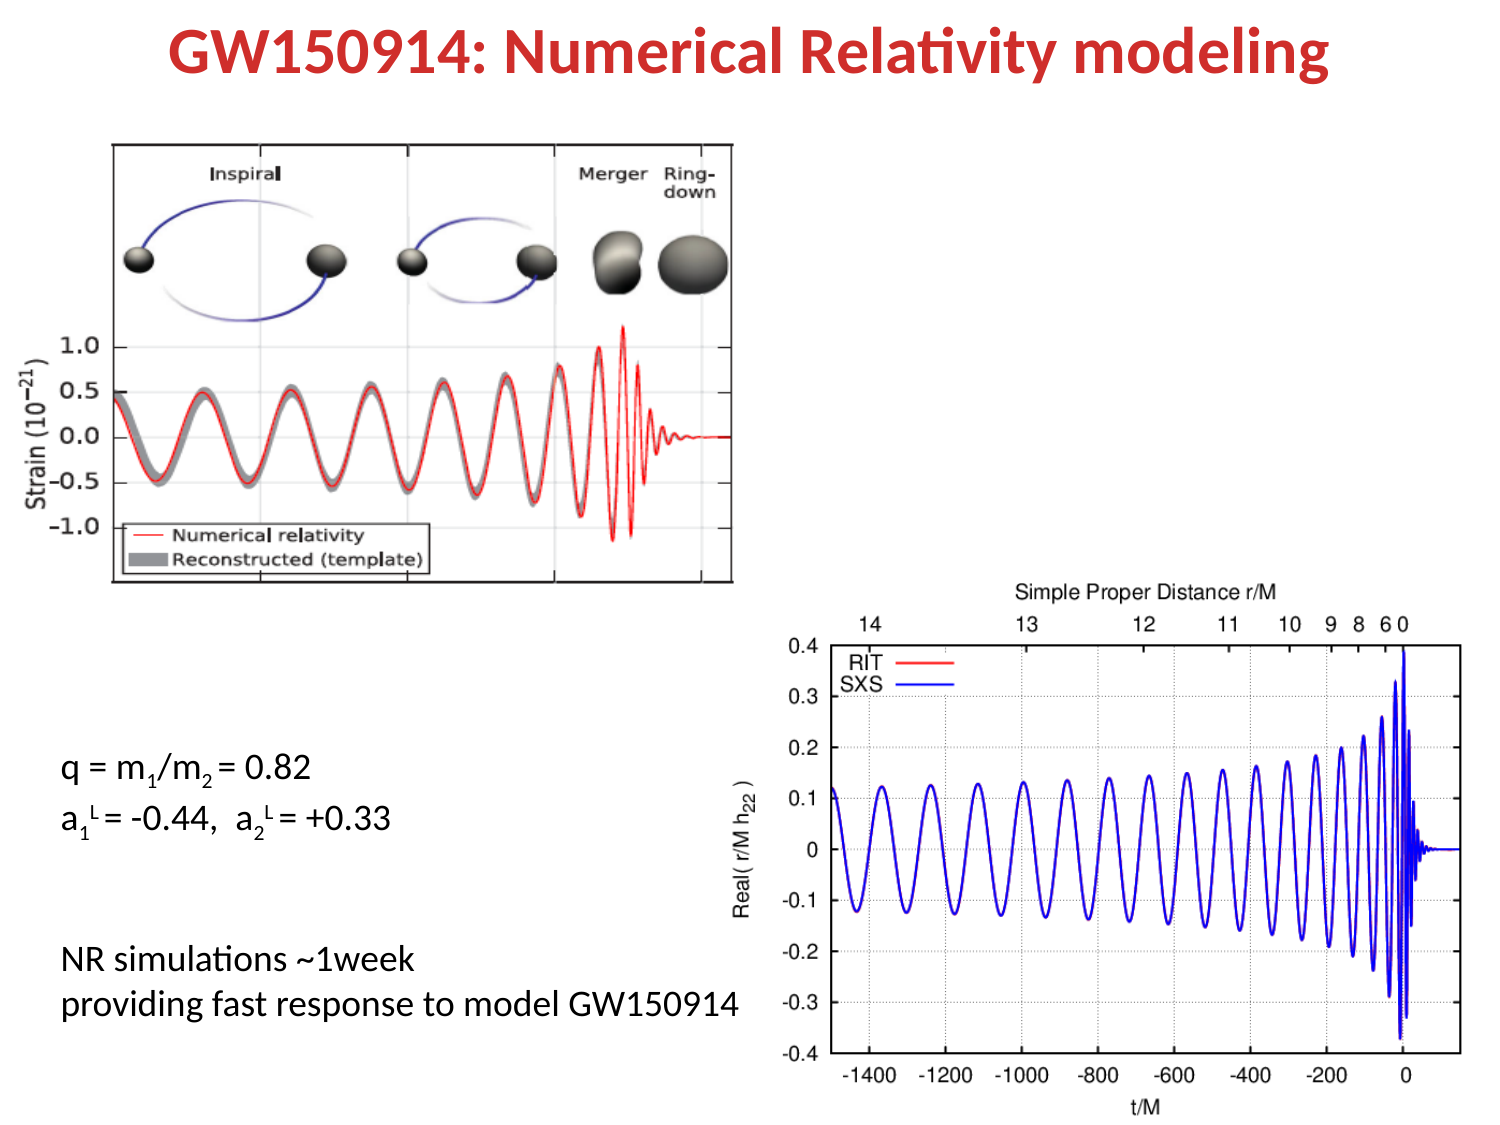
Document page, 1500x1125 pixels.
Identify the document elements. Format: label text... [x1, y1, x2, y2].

text_box GW150914: Numerical Relativity modeling [74, 0, 1425, 156]
text_box q = m1/m2 = 0.82 a1L = -0.44, a2L = +0.33 NR simulations ~1week providing fast response to model GW150914 [45, 734, 721, 1032]
picture [12, 133, 1499, 1123]
